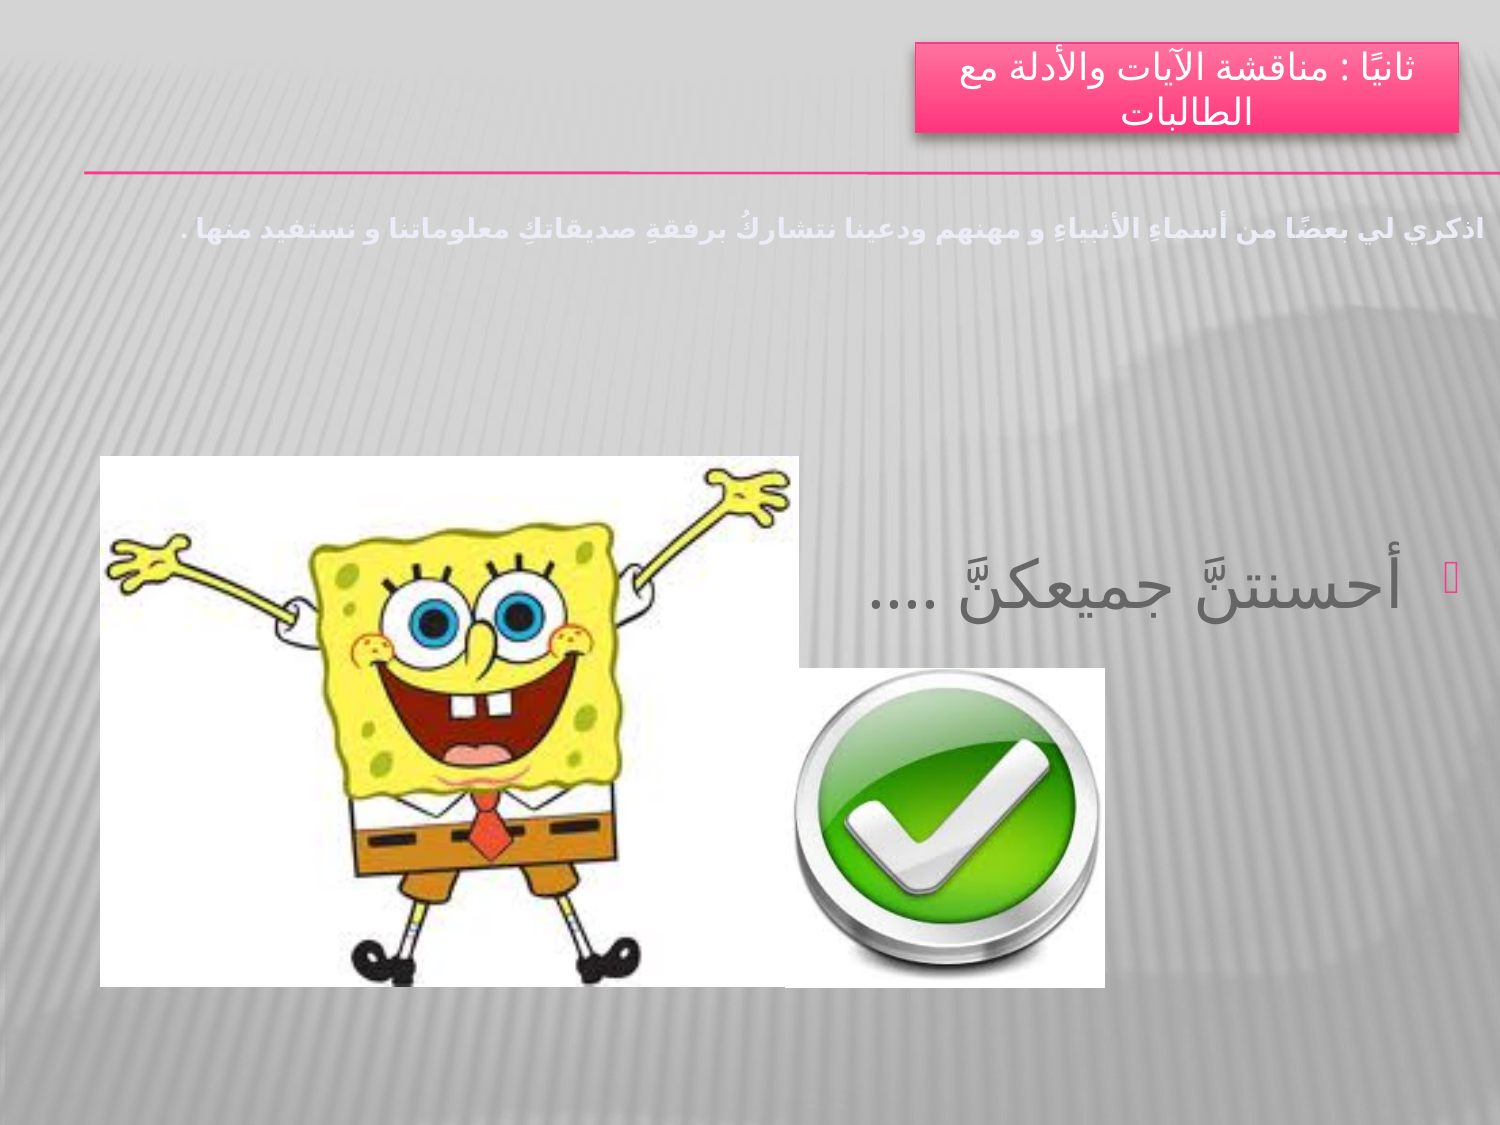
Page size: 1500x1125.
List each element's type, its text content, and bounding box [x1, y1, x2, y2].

list أحسنتنَّ جميعكنَّ .... [50, 254, 1475, 998]
text_box ثانيًا : مناقشة الآيات والأدلة مع الطالبات [915, 42, 1459, 133]
title اذكري لي بعضًا من أسماءِ الأنبياءِ و مهنهم ودعينا نتشاركُ برفقةِ صديقاتكِ معلوماتنا و نستفيد منها . [75, 125, 1500, 263]
picture [100, 455, 1105, 988]
